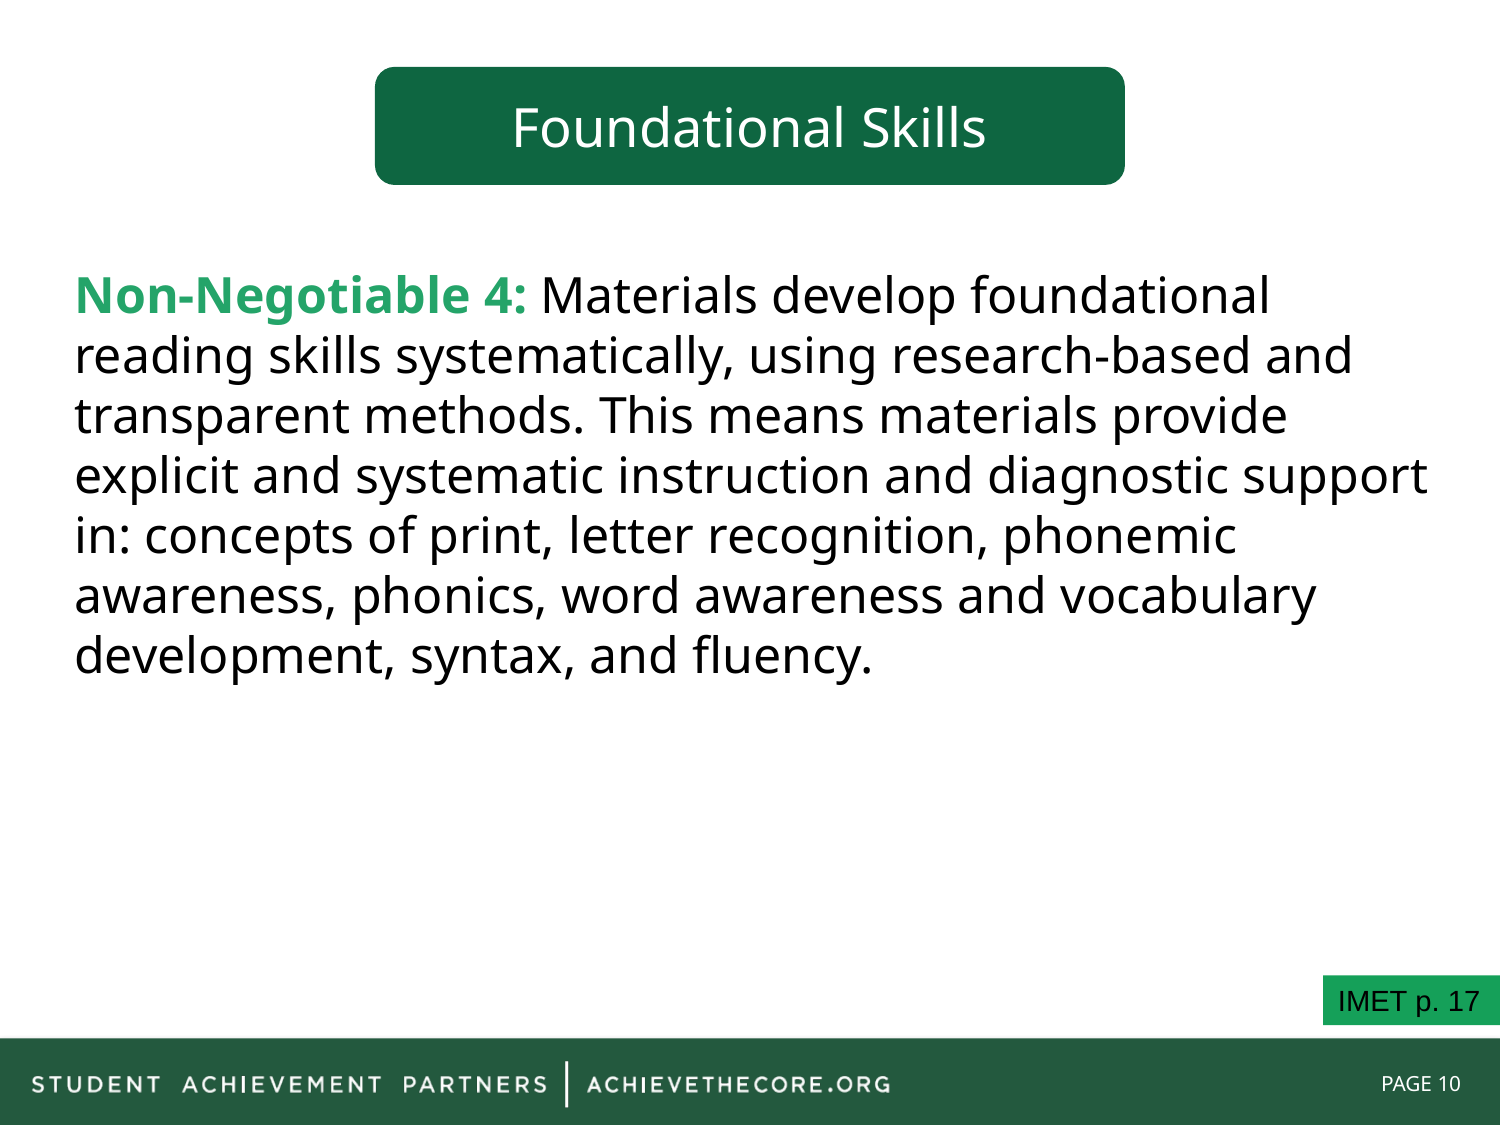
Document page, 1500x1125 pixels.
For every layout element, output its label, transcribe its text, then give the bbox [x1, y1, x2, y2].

text_box Foundational Skills [372, 64, 1128, 188]
text_box IMET p. 17 [1323, 975, 1500, 1026]
text_box Non-Negotiable 4: Materials develop foundational reading skills systematically, using research-based and transparent methods. This means materials provide explicit and systematic instruction and diagnostic support in: concepts of print, letter recognition, phonemic awareness, phonics, word awareness and vocabulary development, syntax, and fluency. [57, 254, 1449, 858]
